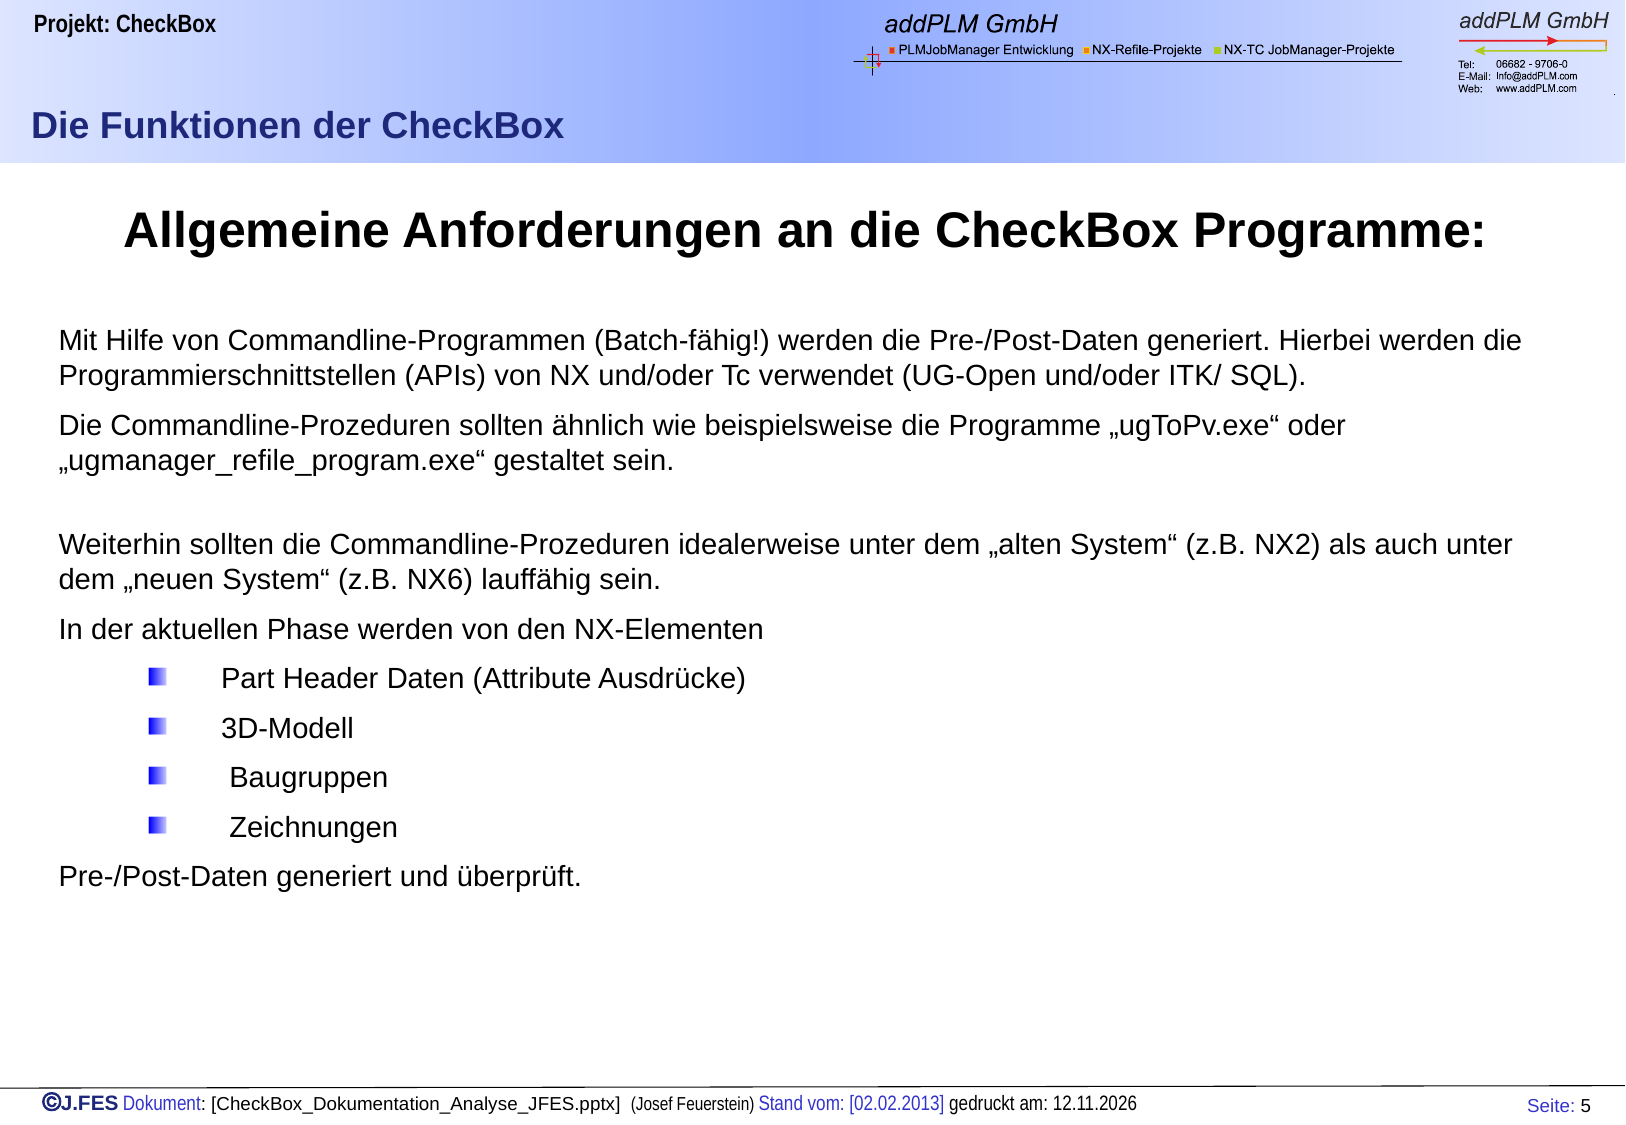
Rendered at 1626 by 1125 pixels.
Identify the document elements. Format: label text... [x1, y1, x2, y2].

title Die Funktionen der CheckBox [30, 73, 1600, 148]
picture [147, 815, 169, 836]
picture [147, 765, 169, 787]
text_box Allgemeine Anforderungen an die CheckBox Programme: Mit Hilfe von Commandline-Programmen (Batch-fähig!) werden die Pre-/Post-Daten generiert. Hierbei werden die Programmierschnittstellen (APIs) von NX und/oder Tc verwendet (UG-Open und/oder ITK/ SQL). Die Commandline-Prozeduren sollten ähnlich wie beispielsweise die Programme „ugToPv.exe“ oder „ugmanager_refile_program.exe“ gestaltet sein. Weiterhin sollten die Commandline-Prozeduren idealerweise unter dem „alten System“ (z.B. NX2) als auch unter dem „neuen System“ (z.B. NX6) lauffähig sein. In der aktuellen Phase werden von den NX-Elementen Part Header Daten (Attribute Ausdrücke) 3D-Modell Baugruppen Zeichnungen Pre-/Post-Daten generiert und überprüft. [43, 190, 1569, 901]
picture [147, 716, 169, 737]
picture [147, 666, 169, 688]
